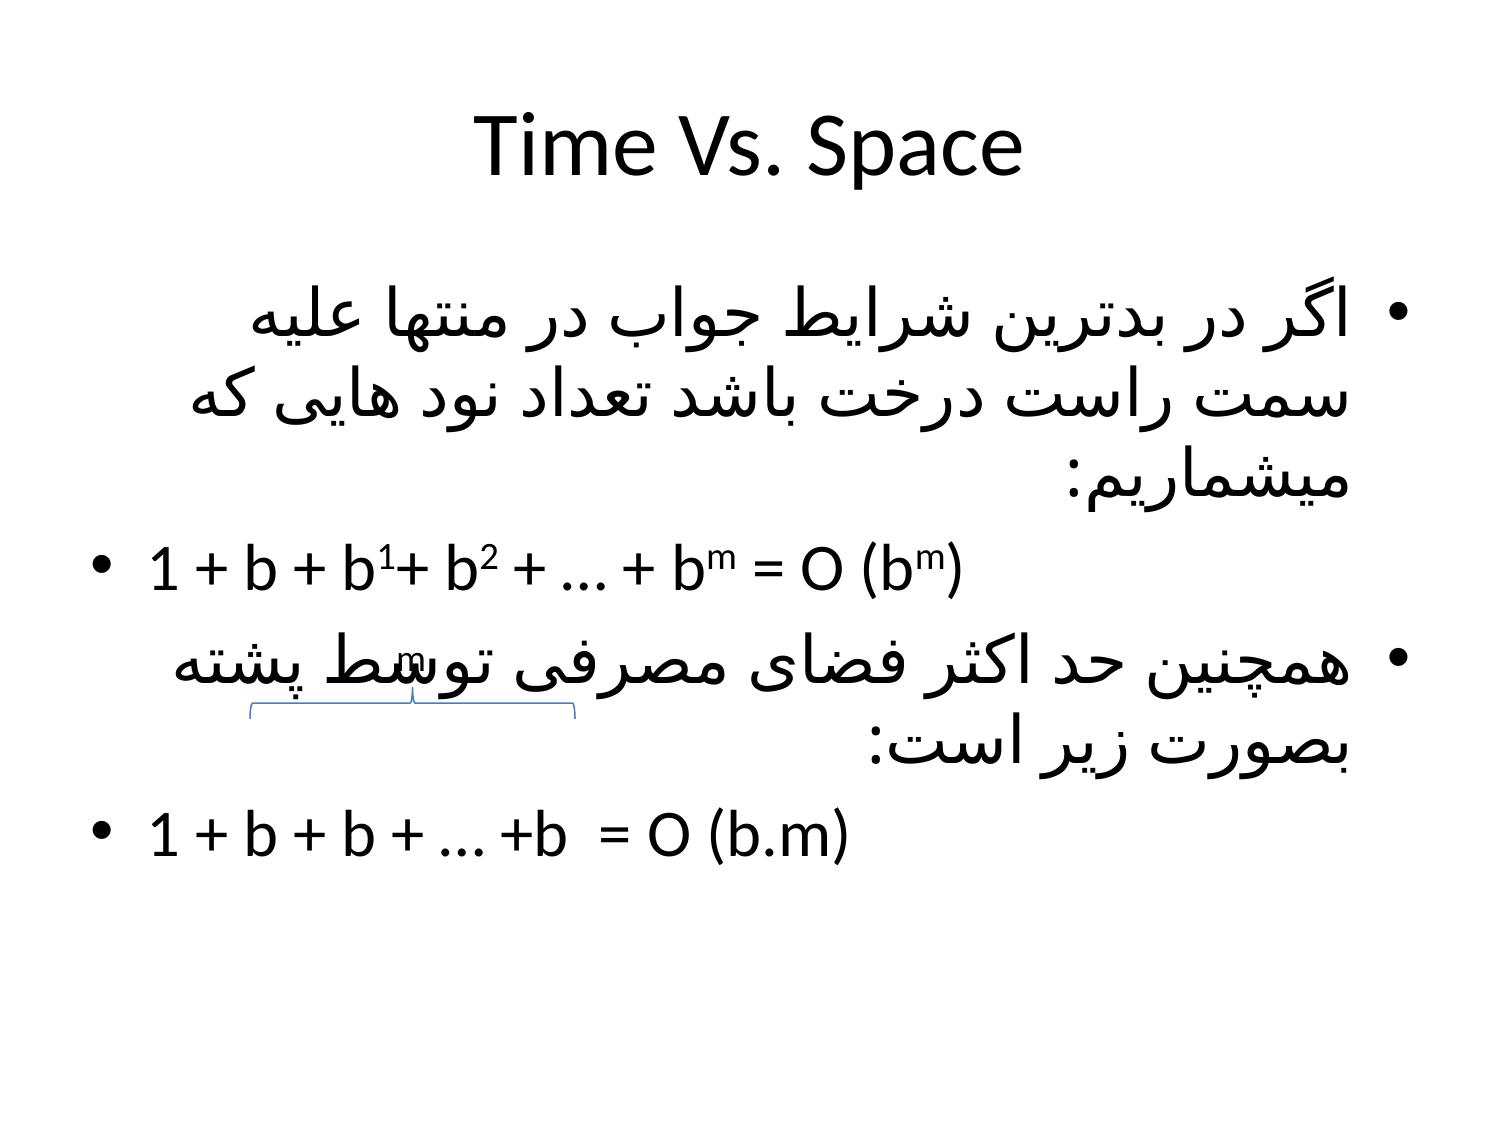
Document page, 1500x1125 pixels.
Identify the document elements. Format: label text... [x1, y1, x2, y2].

text_box m [381, 626, 444, 687]
list اگر در بد‌ترین شرایط جواب در منتها علیه سمت راست درخت باشد تعداد نود هایی که میشماریم: 1 + b + b1+ b2 + … + bm = O (bm) همچنین حد اکثر فضای مصرفی توسط پشته بصورت زیر است: 1 + b + b + … +b = O (b.m) [75, 262, 1425, 900]
text_box [249, 687, 576, 719]
title Time Vs. Space [75, 45, 1425, 233]
